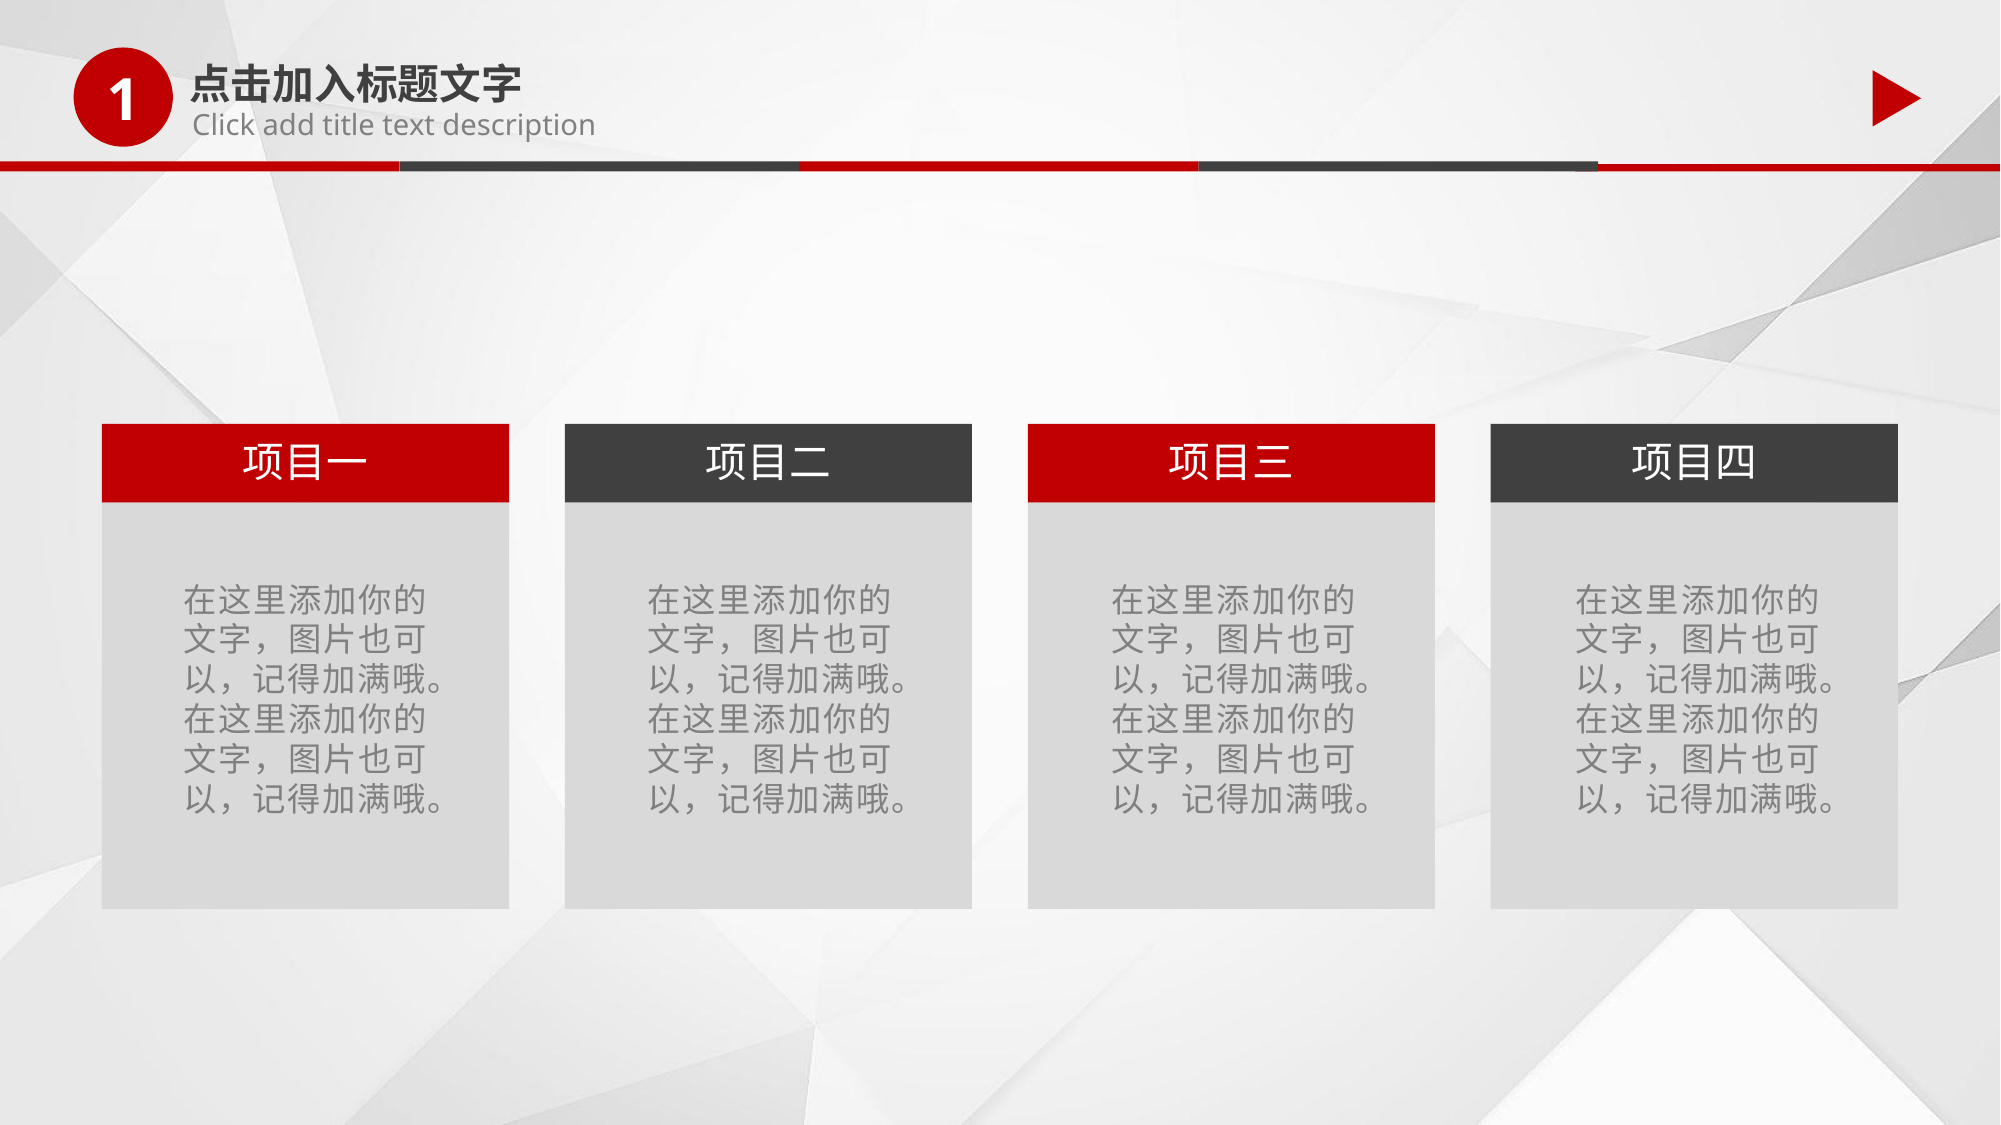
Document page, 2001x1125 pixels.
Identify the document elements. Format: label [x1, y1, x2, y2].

text_box [0, 161, 2000, 172]
picture [0, 0, 2001, 1125]
text_box [564, 423, 973, 909]
text_box [1027, 423, 1436, 909]
text_box [101, 423, 510, 909]
text_box [1490, 423, 1898, 909]
text_box [73, 47, 681, 150]
text_box [1871, 68, 1924, 129]
